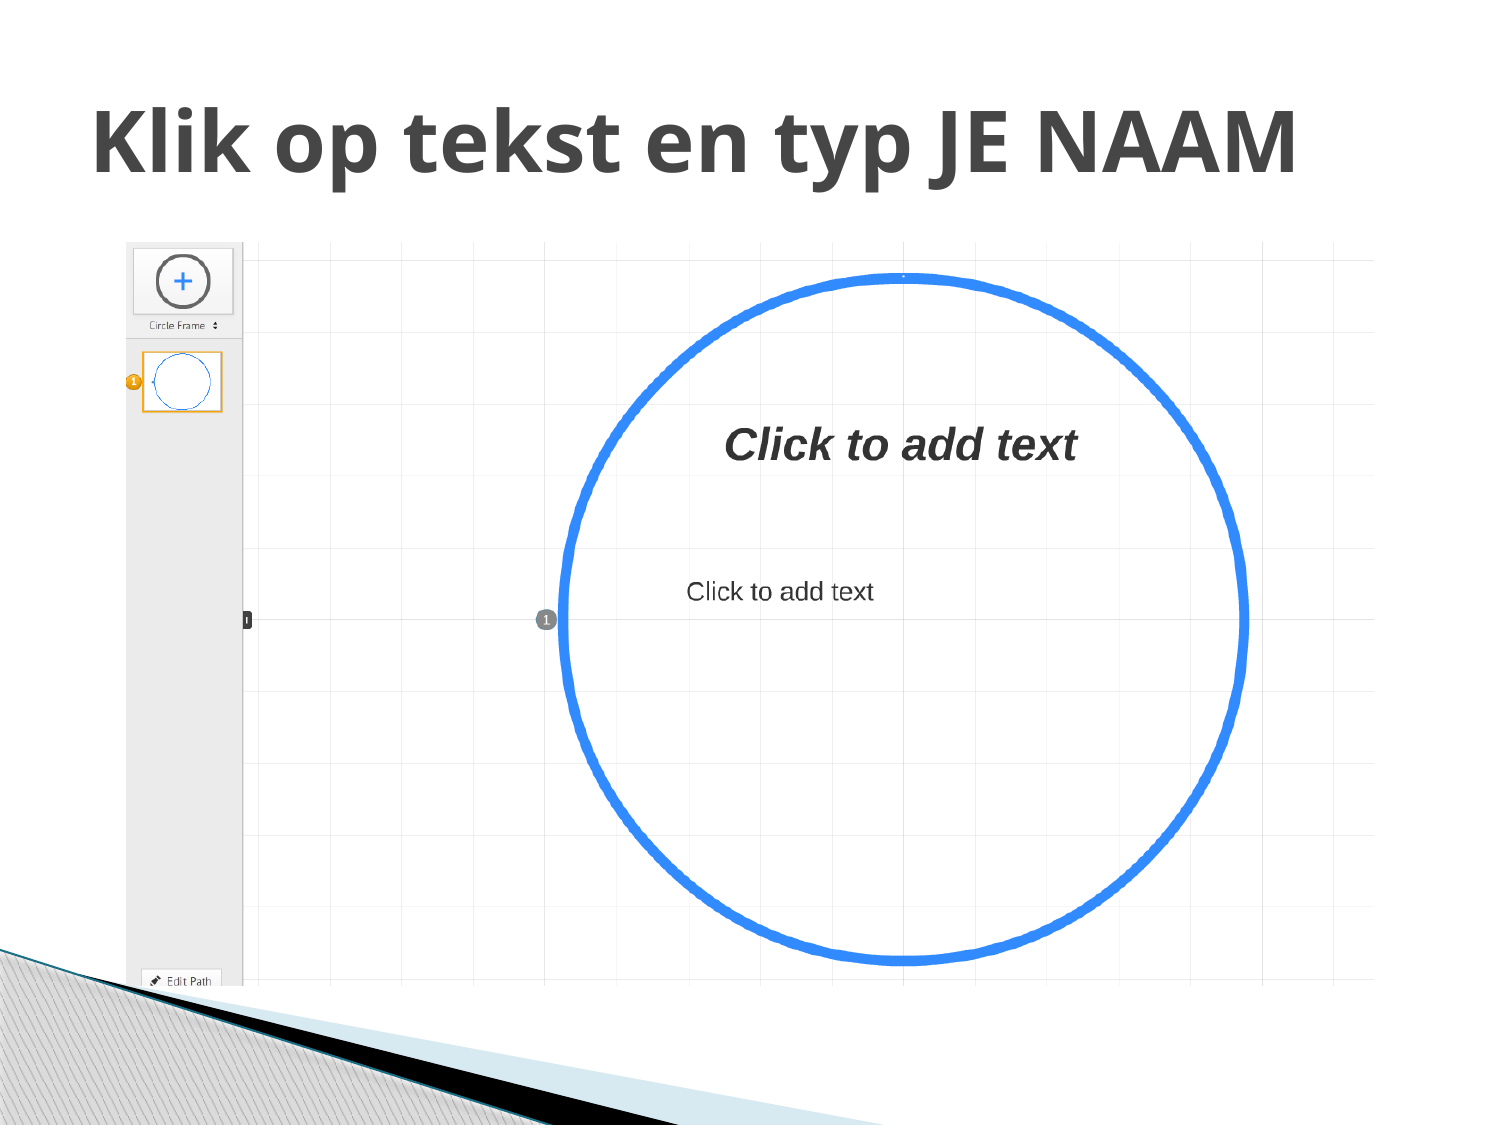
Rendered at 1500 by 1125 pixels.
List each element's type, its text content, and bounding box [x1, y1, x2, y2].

title Klik op tekst en typ JE NAAM [75, 45, 1425, 233]
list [125, 242, 1375, 986]
